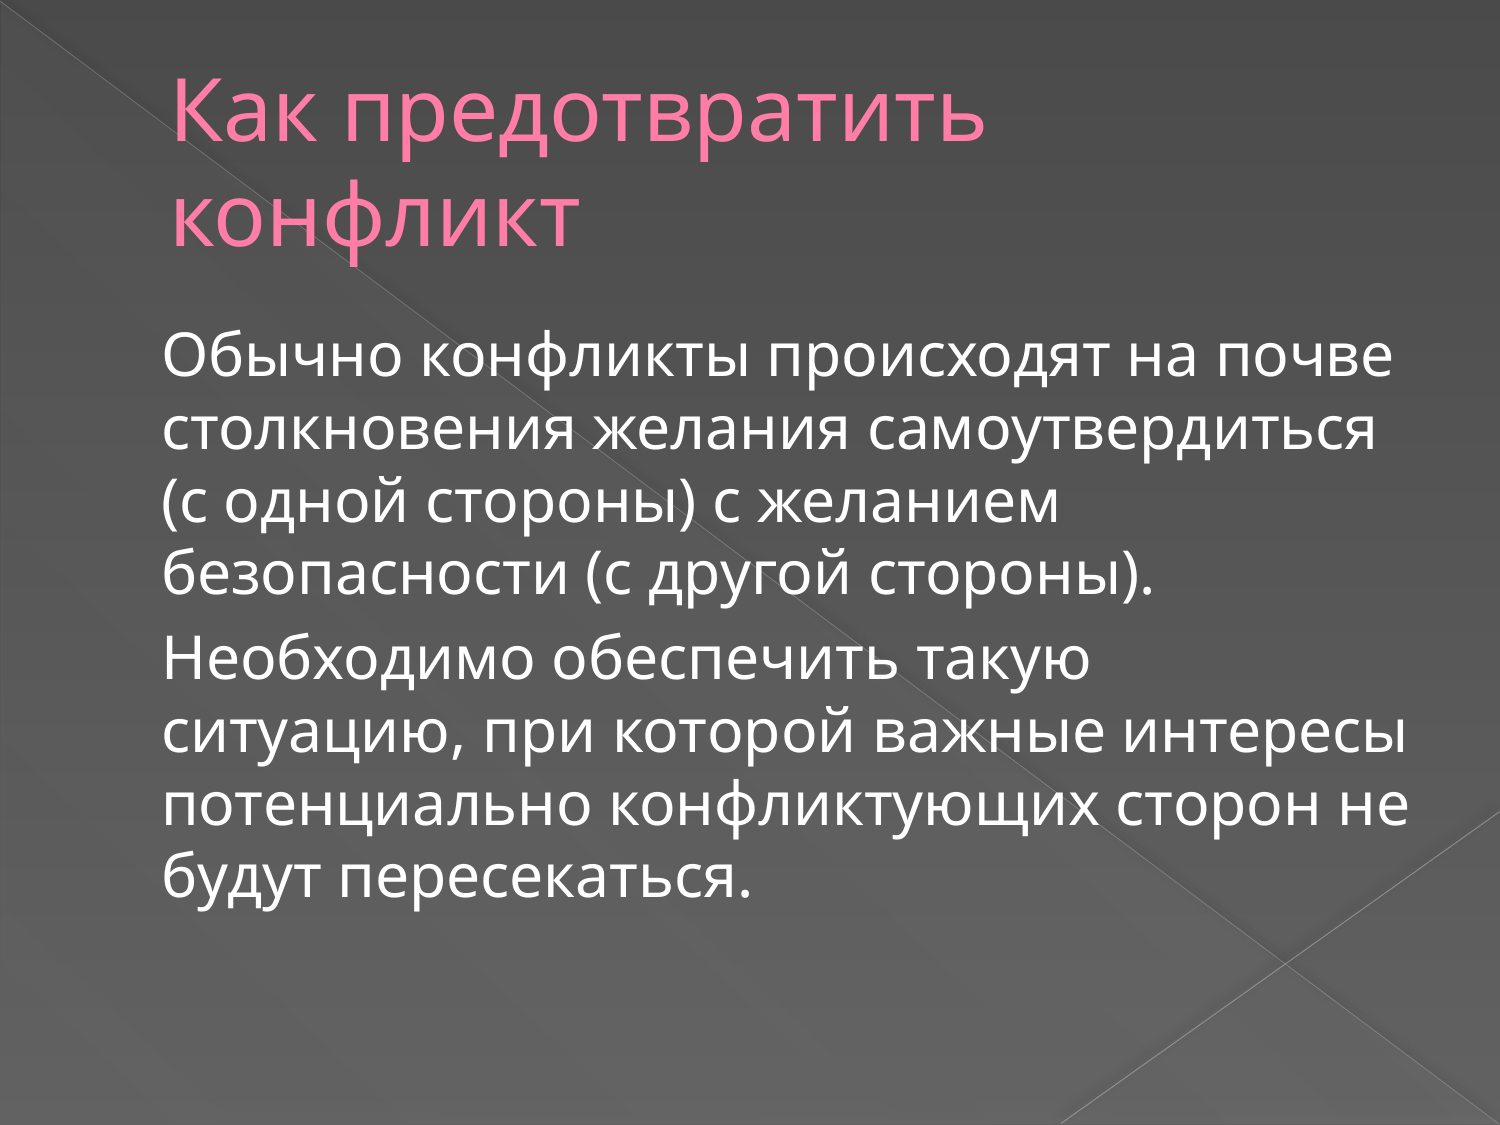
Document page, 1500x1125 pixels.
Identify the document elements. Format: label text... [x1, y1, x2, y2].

title Как предотвратить конфликт [75, 43, 1425, 274]
list Обычно конфликты происходят на почве столкновения желания самоутвердиться (с одной стороны) с желанием безопасности (с другой стороны). Необходимо обеспечить такую ситуацию, при которой важные интересы потенциально конфликтующих сторон не будут пересекаться. [75, 308, 1425, 1059]
